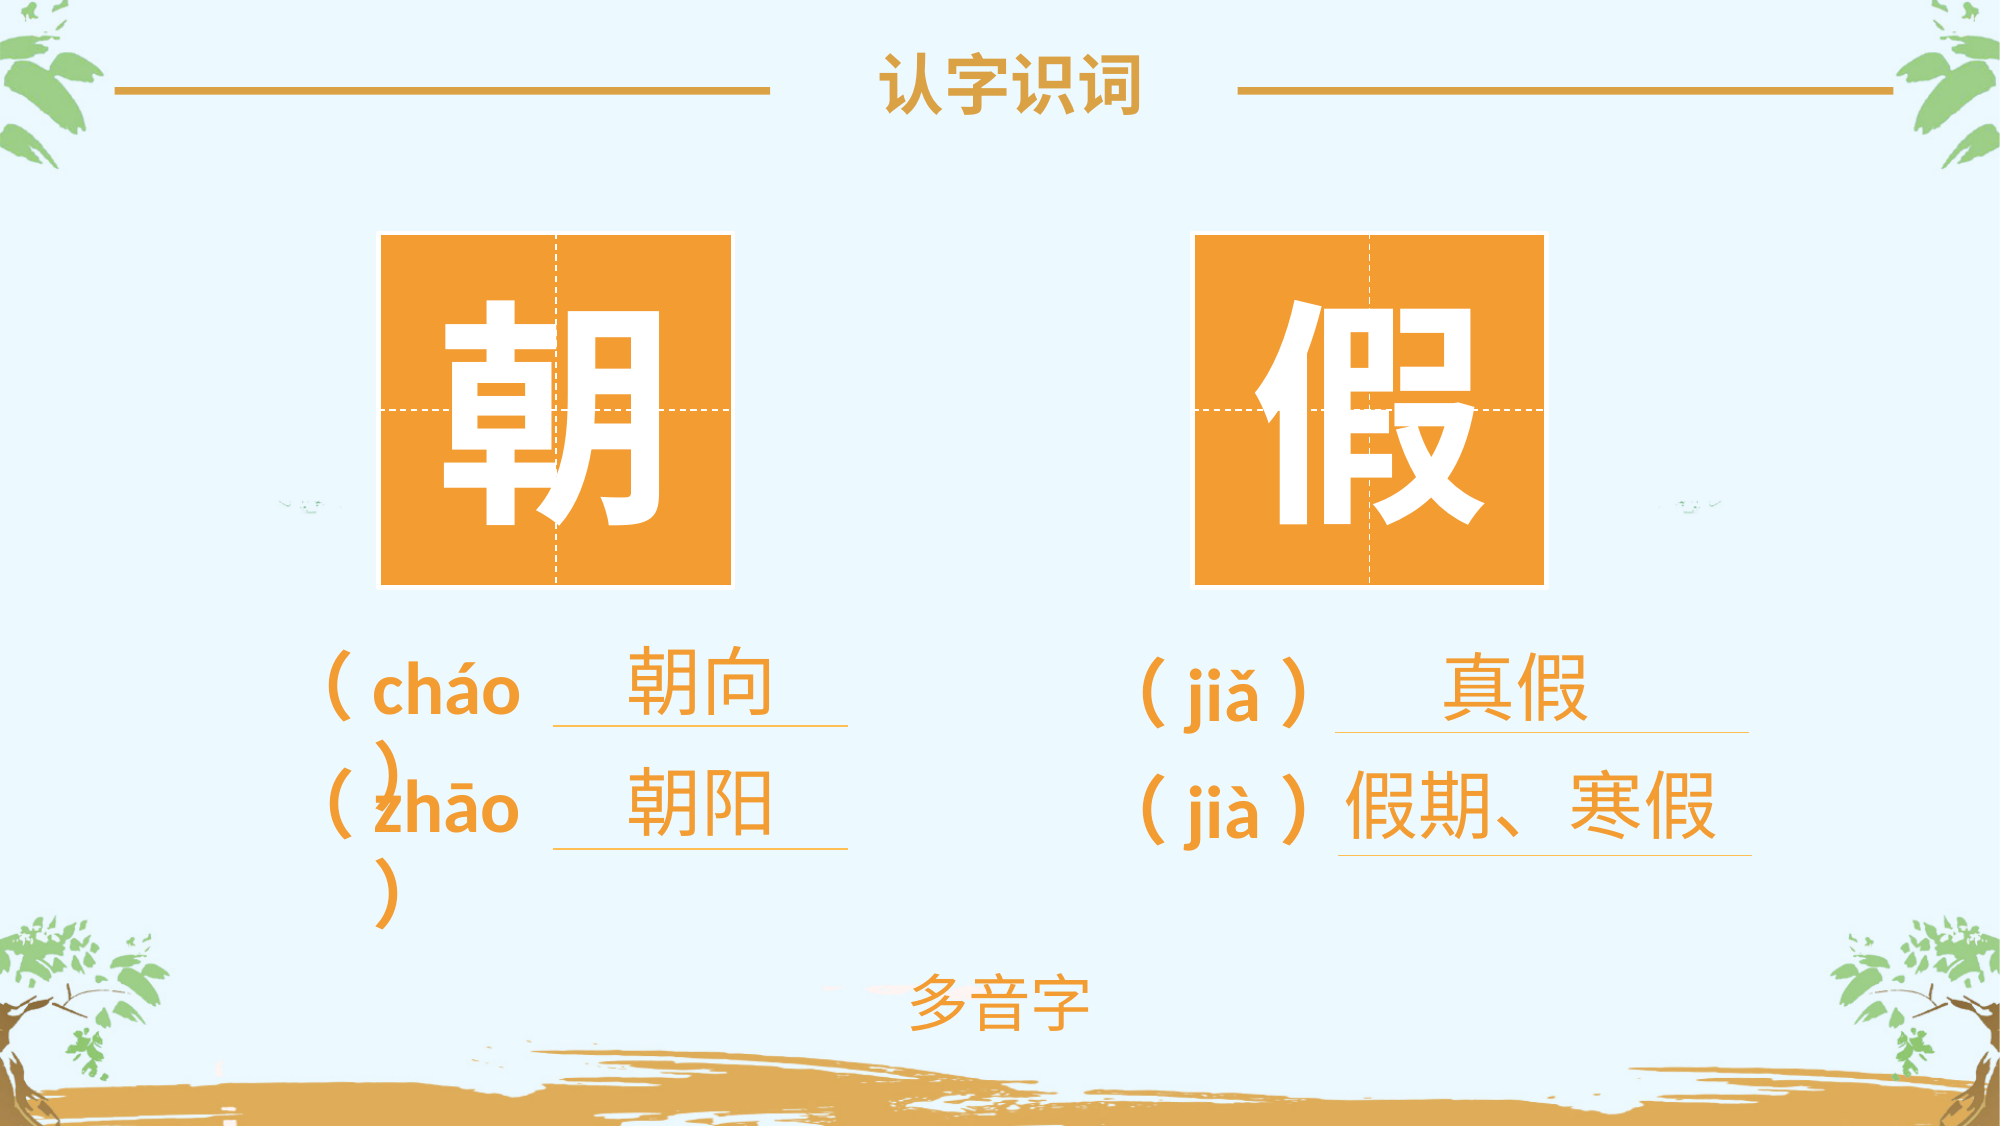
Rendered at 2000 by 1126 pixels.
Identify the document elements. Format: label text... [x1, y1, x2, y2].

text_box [257, 626, 855, 857]
picture [0, 0, 2000, 1126]
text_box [1071, 632, 1761, 863]
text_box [114, 41, 1894, 124]
text_box 多音字 [891, 956, 1109, 1046]
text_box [1192, 232, 1547, 588]
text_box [378, 232, 734, 588]
